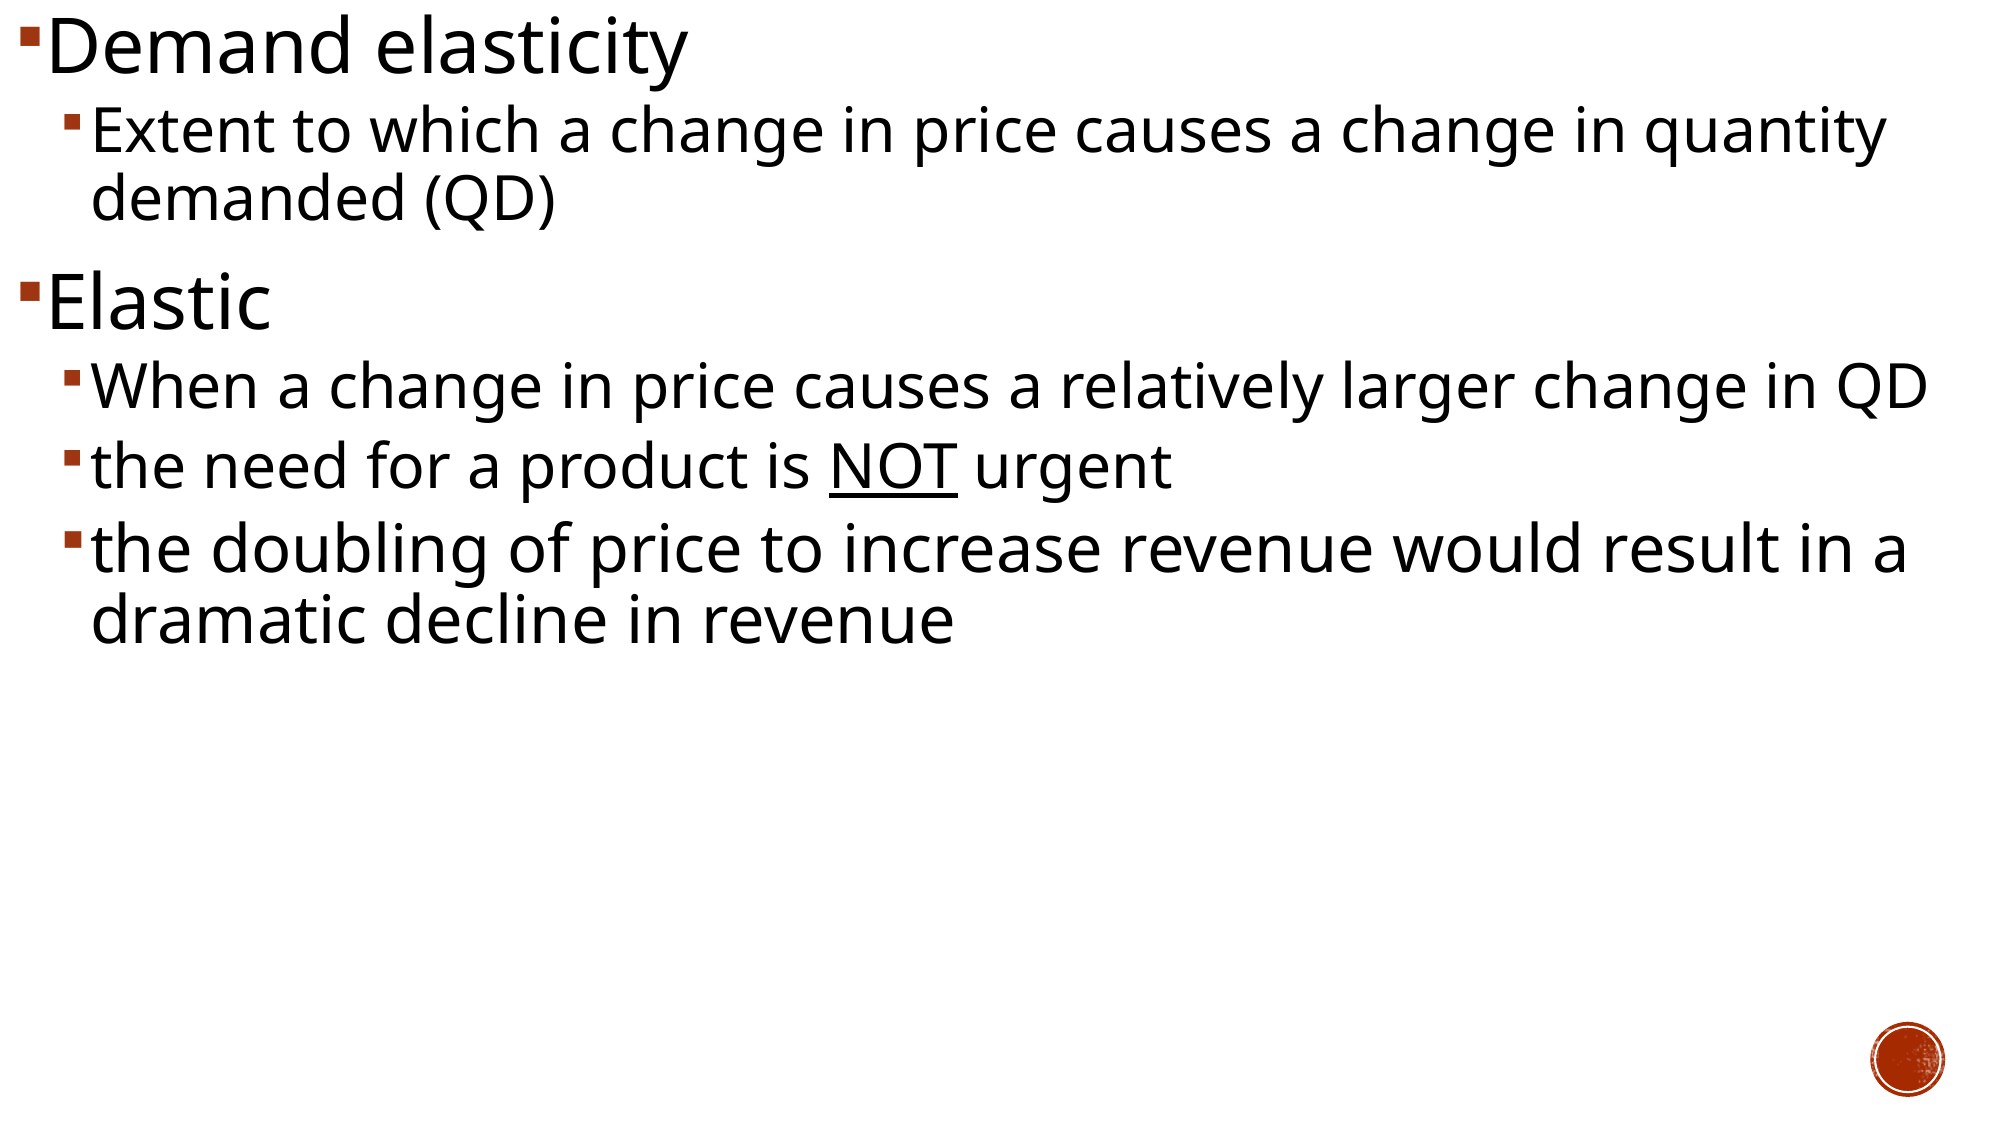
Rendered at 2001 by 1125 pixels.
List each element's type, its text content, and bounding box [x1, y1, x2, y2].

list Demand elasticity Extent to which a change in price causes a change in quantity demanded (QD) Elastic When a change in price causes a relatively larger change in QD the need for a product is NOT urgent the doubling of price to increase revenue would result in a dramatic decline in revenue [0, 0, 2000, 1125]
